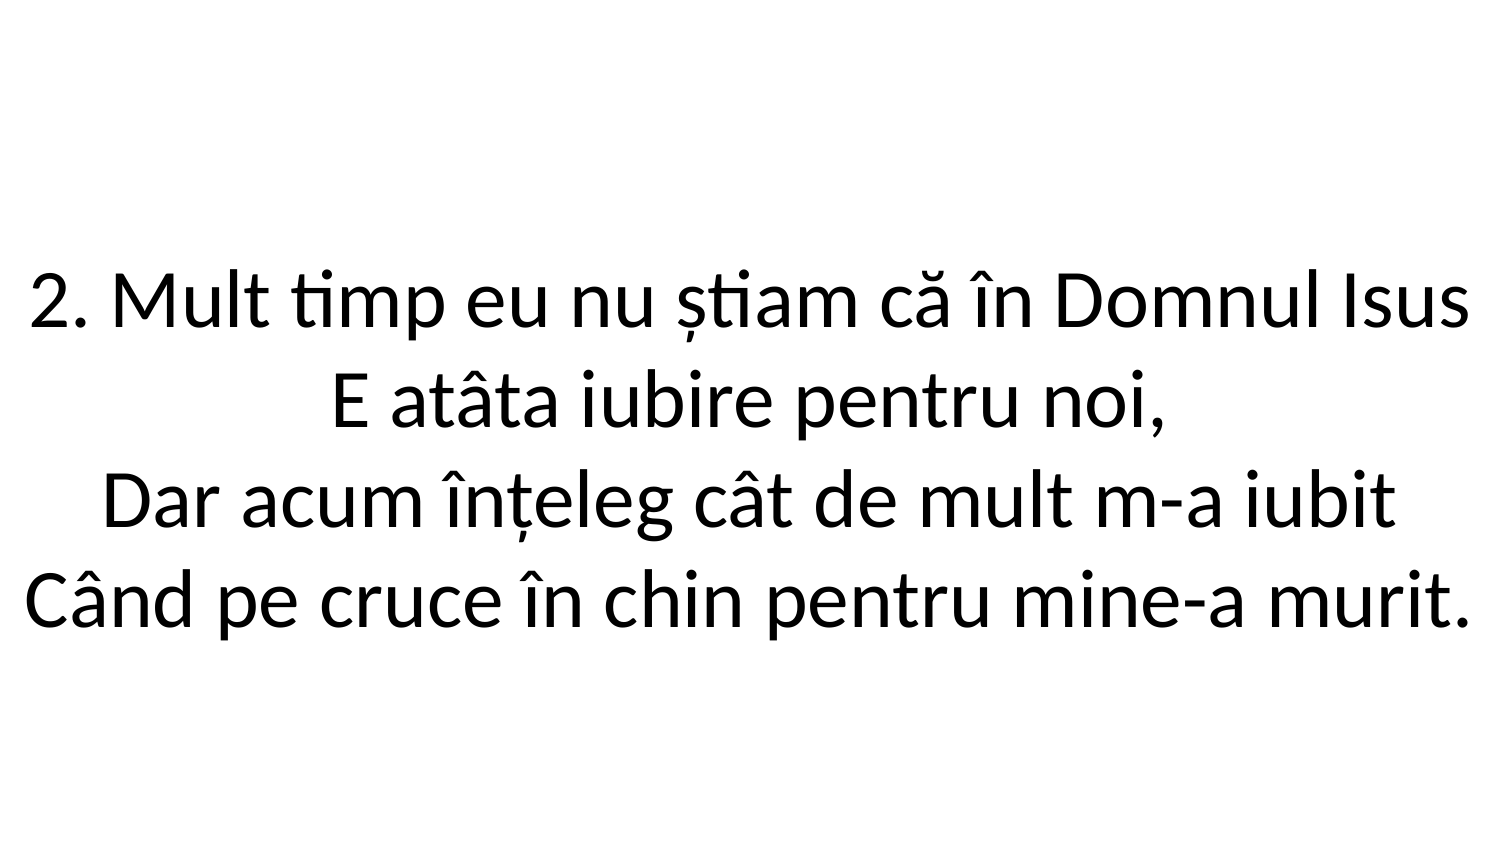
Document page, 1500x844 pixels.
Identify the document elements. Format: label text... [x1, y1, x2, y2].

text_box 2. Mult timp eu nu știam că în Domnul Isus E atâta iubire pentru noi, Dar acum înțeleg cât de mult m-a iubit Când pe cruce în chin pentru mine-a murit. [10, 192, 1490, 652]
